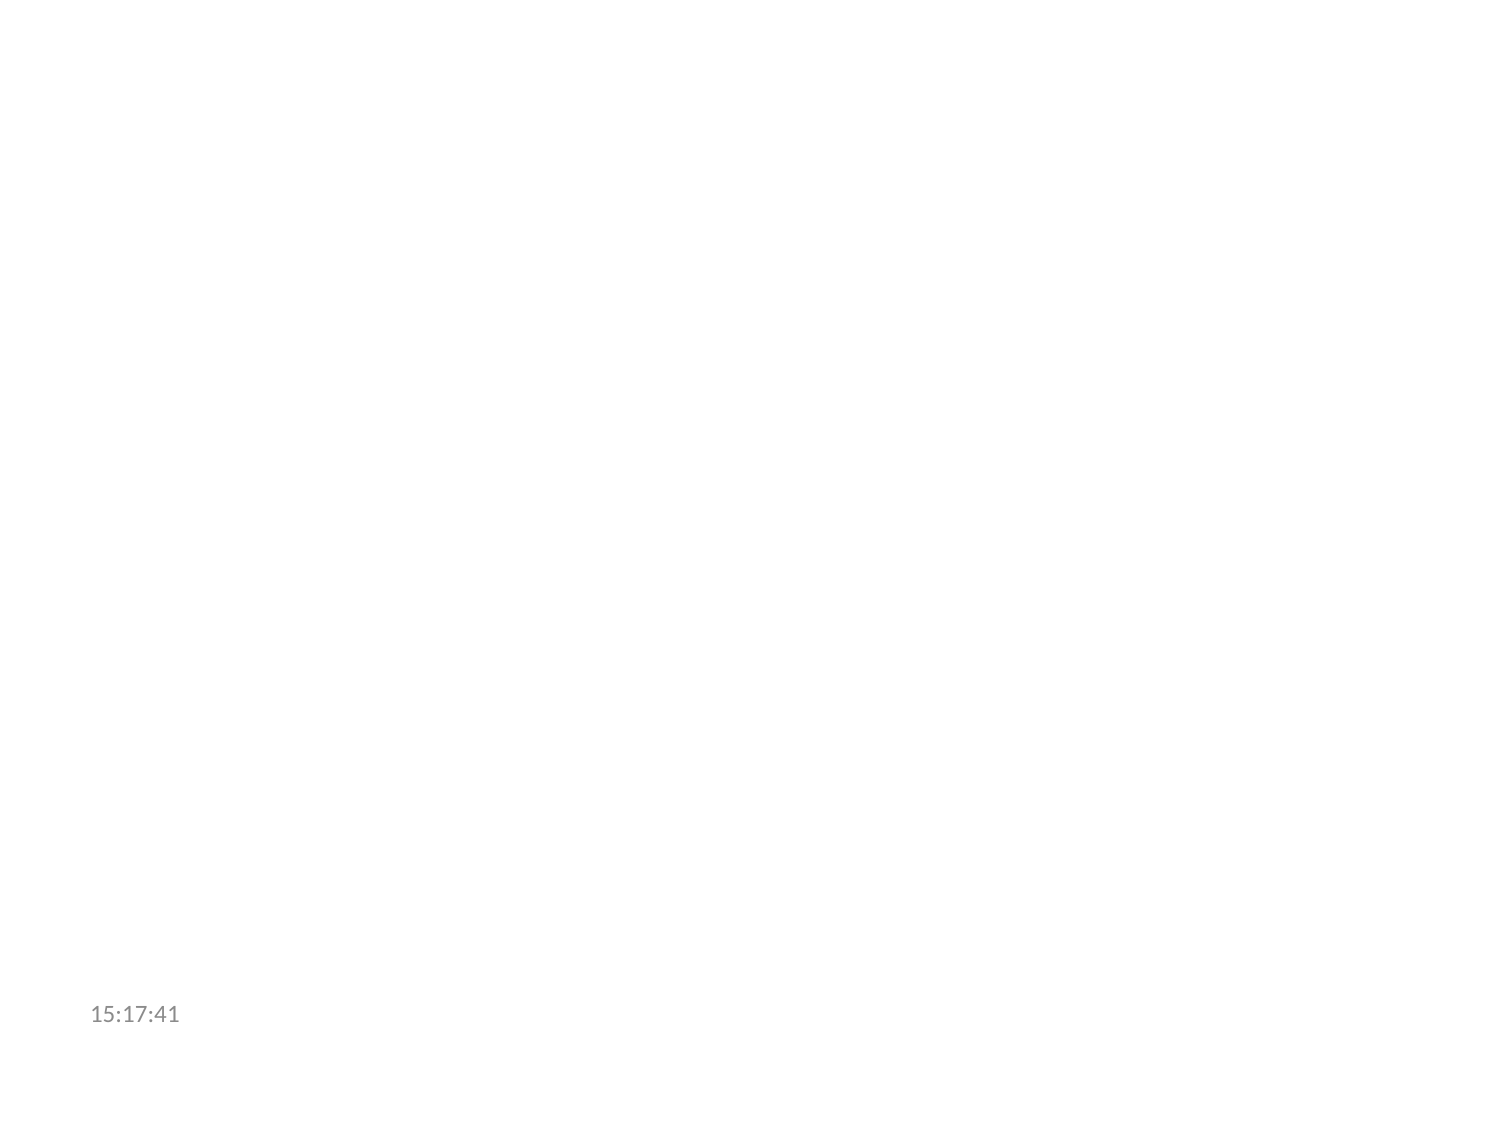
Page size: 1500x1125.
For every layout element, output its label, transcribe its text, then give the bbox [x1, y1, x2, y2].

text_box 15:35:09 [75, 982, 425, 1043]
